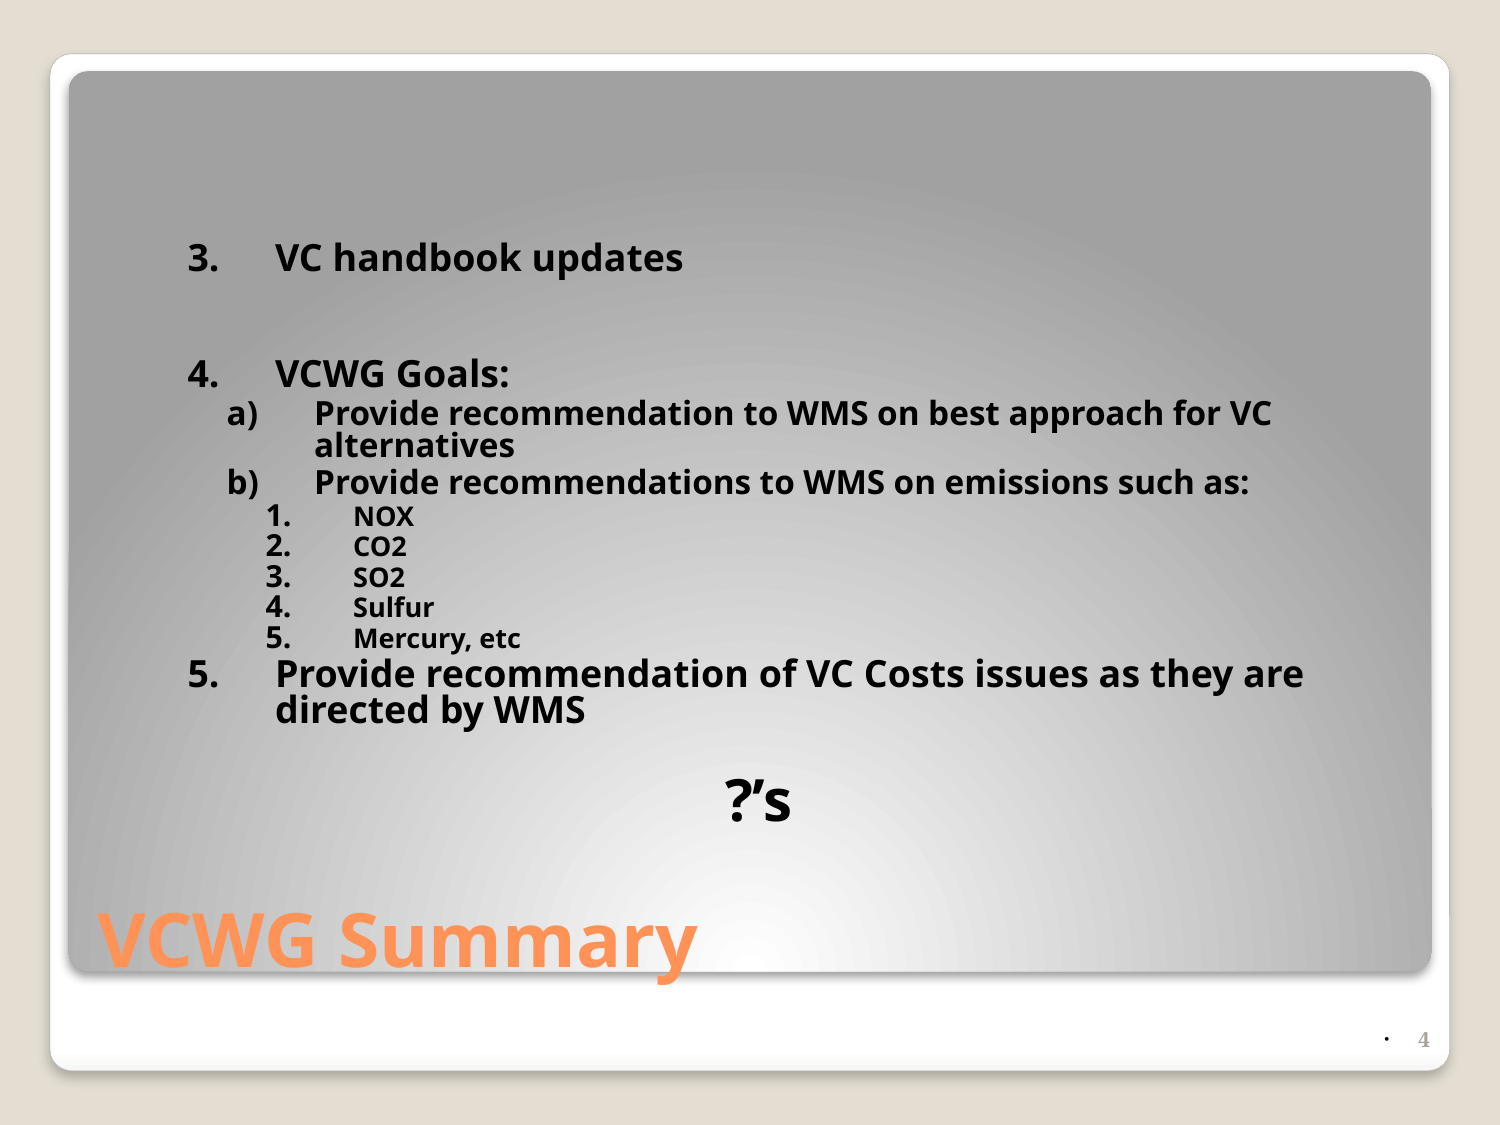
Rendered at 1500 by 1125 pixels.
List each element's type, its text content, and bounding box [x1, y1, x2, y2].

list VC handbook updates VCWG Goals: Provide recommendation to WMS on best approach for VC alternatives Provide recommendations to WMS on emissions such as: NOX CO2 SO2 Sulfur Mercury, etc Provide recommendation of VC Costs issues as they are directed by WMS ?’s [82, 86, 1426, 876]
slide_number 4 [1369, 1002, 1445, 1063]
title VCWG Summary [82, 876, 1425, 991]
